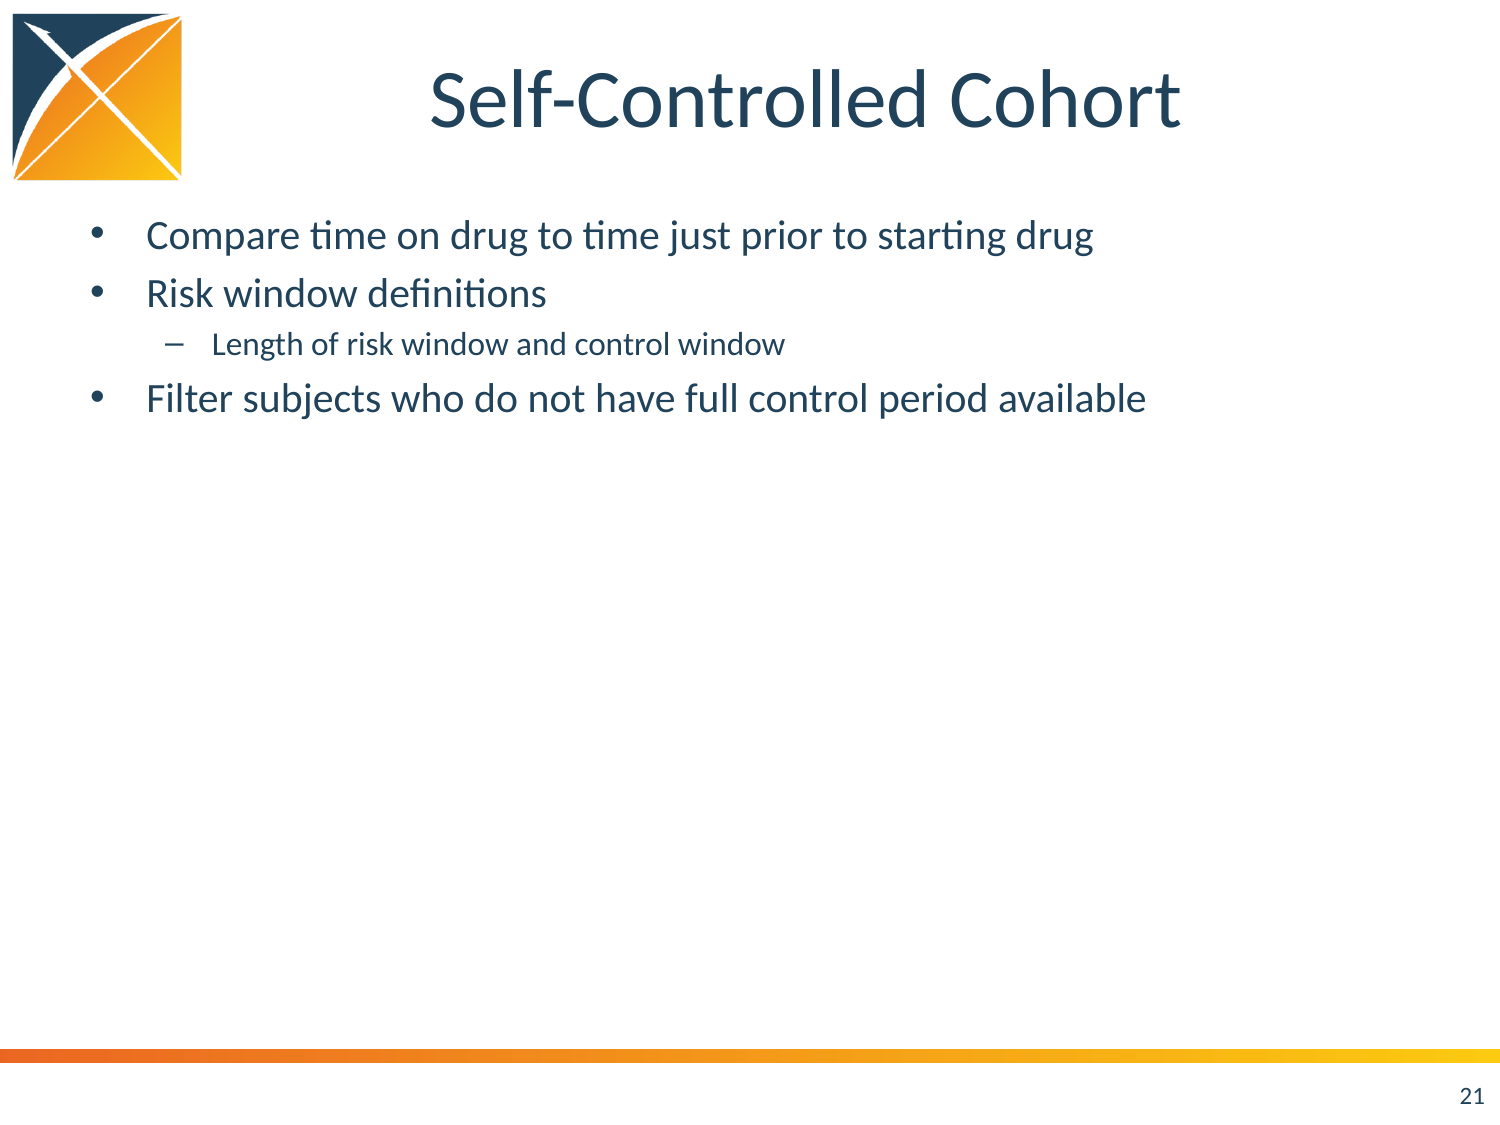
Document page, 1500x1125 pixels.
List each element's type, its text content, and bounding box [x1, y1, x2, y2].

picture [0, 0, 206, 200]
title Self-Controlled Cohort [187, 24, 1425, 163]
list Compare time on drug to time just prior to starting drug Risk window definitions Length of risk window and control window Filter subjects who do not have full control period available [75, 200, 1425, 1005]
slide_number 21 [1149, 1065, 1500, 1125]
